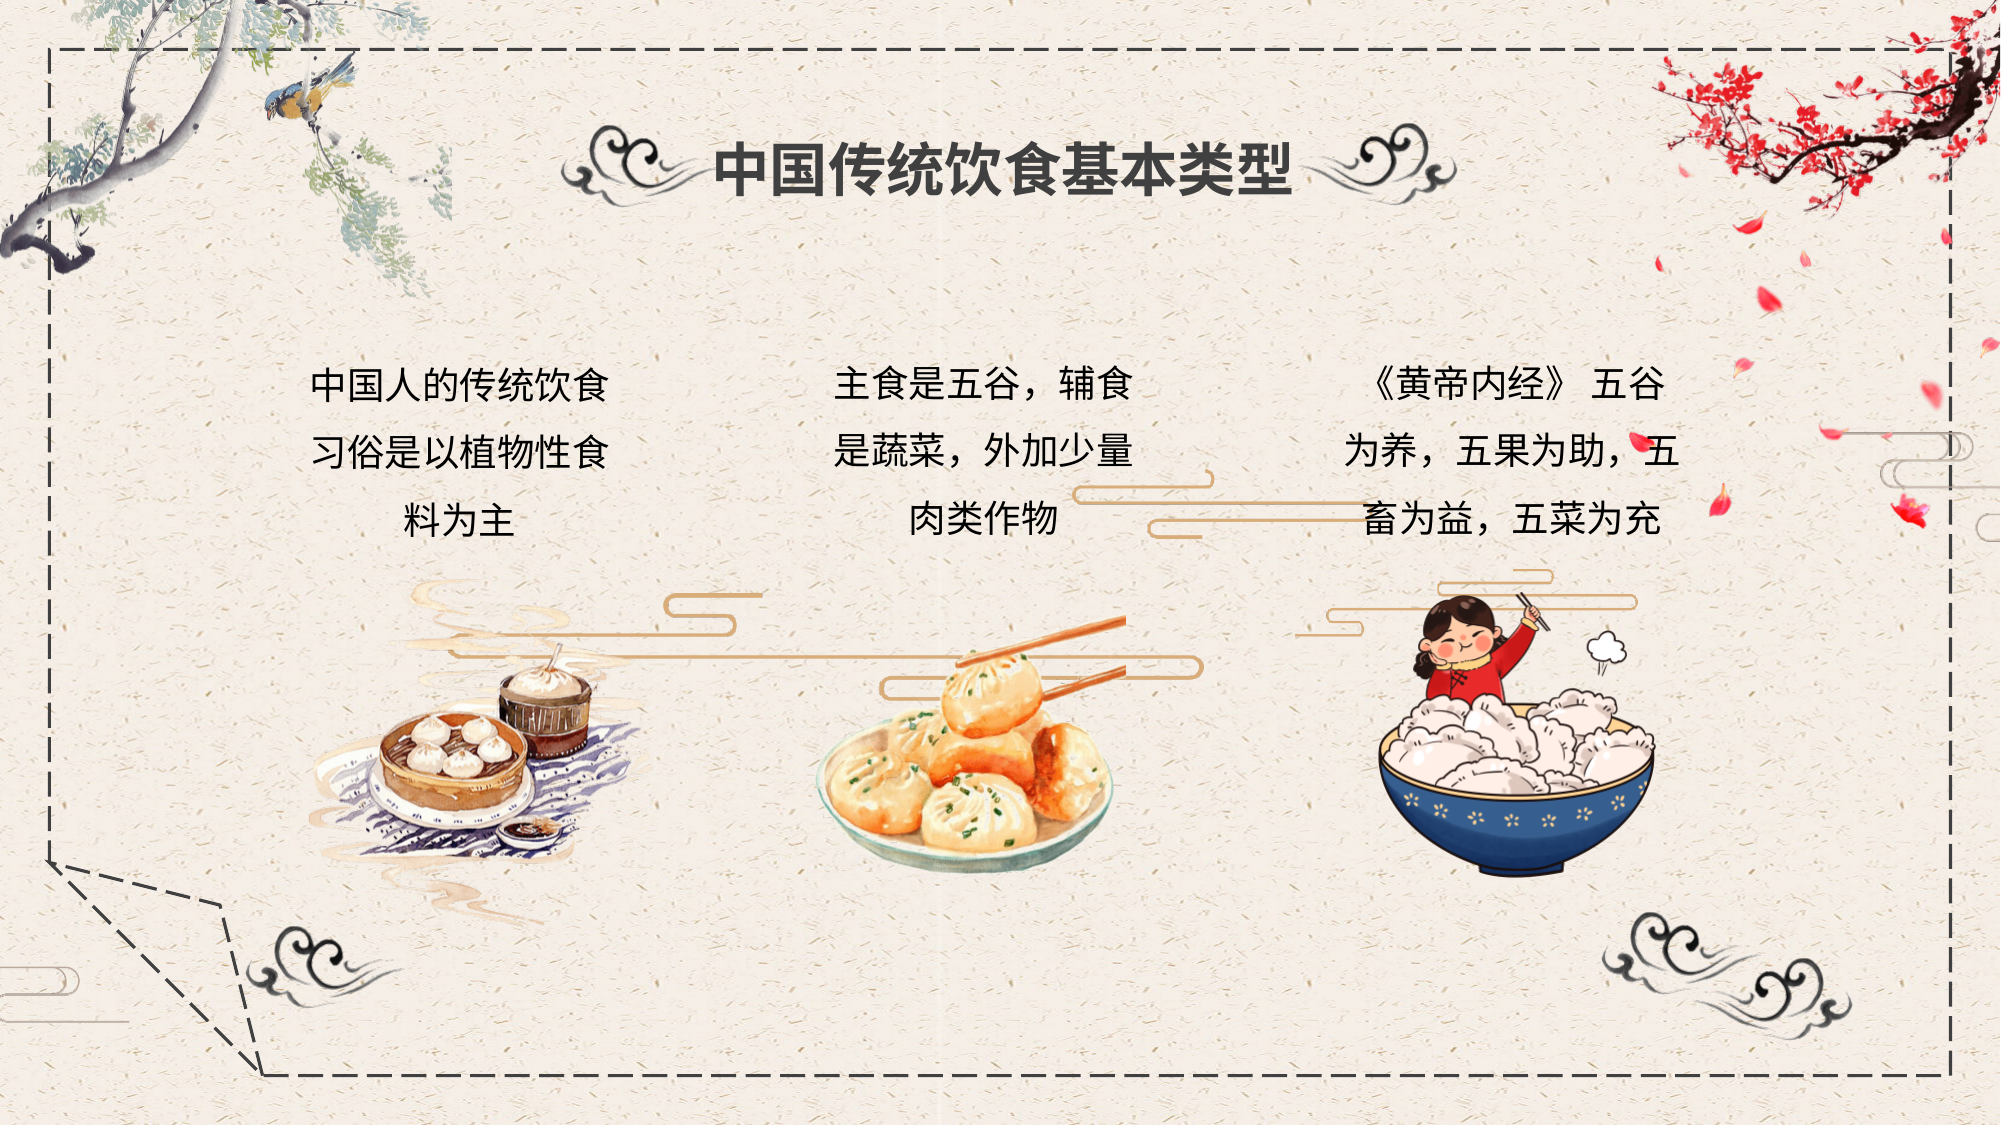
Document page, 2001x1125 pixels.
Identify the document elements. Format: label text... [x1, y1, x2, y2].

text_box 中国人的传统饮食习俗是以植物性食料为主 [278, 331, 642, 548]
picture [0, 0, 2001, 1125]
text_box 《黄帝内经》 五谷为养，五果为助，五畜为益，五菜为充 [1325, 329, 1698, 547]
text_box 主食是五谷，辅食是蔬菜，外加少量肉类作物 [801, 329, 1166, 547]
text_box 中国传统饮食基本类型 [696, 125, 1310, 211]
